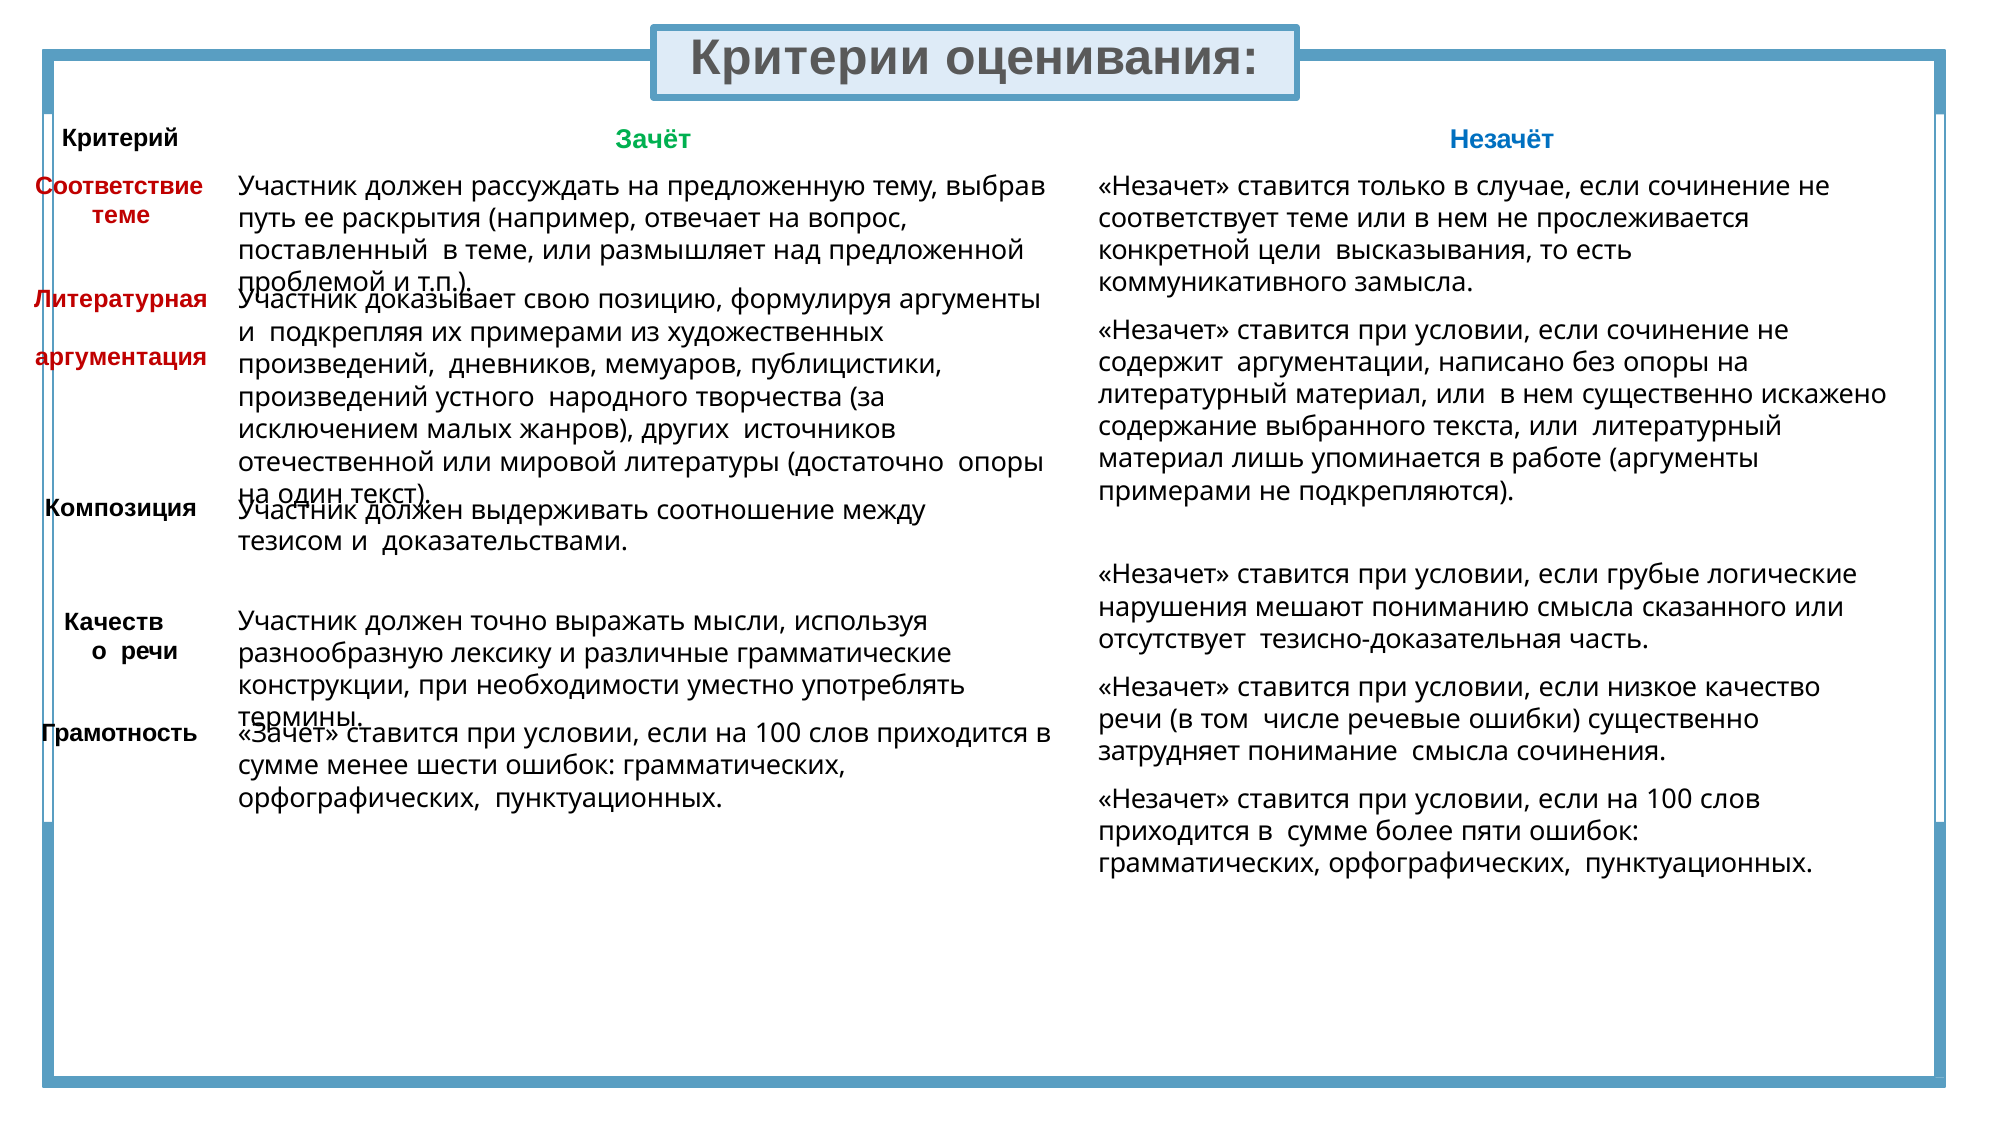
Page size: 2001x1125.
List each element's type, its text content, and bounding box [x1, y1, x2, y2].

text_box Качество речи [62, 602, 180, 665]
text_box теме [89, 196, 153, 229]
text_box «Зачет» ставится при условии, если на 100 слов приходится в сумме менее шести ошибок: грамматических, орфографических, пунктуационных. [235, 714, 1063, 814]
text_box Грамотность [39, 714, 203, 747]
text_box Незачёт «Незачет» ставится только в случае, если сочинение не соответствует теме или в нем не прослеживается конкретной цели высказывания, то есть коммуникативного замысла. «Незачет» ставится при условии, если сочинение не содержит аргументации, написано без опоры на литературный материал, или в нем существенно искажено содержание выбранного текста, или литературный материал лишь упоминается в работе (аргументы примерами не подкрепляются). «Незачет» ставится при условии, если грубые логические нарушения мешают пониманию смысла сказанного или отсутствует тезисно-доказательная часть. «Незачет» ставится при условии, если низкое качество речи (в том числе речевые ошибки) существенно затрудняет понимание смысла сочинения. «Незачет» ставится при условии, если на 100 слов приходится в сумме более пяти ошибок: грамматических, орфографических, пунктуационных. [1096, 104, 1900, 879]
text_box Литературная аргументация [32, 279, 210, 371]
title Критерии оценивания: [687, 22, 1263, 213]
text_box Участник должен выдерживать соотношение между тезисом и доказательствами. [235, 489, 1029, 557]
text_box Зачёт [613, 119, 693, 155]
text_box Критерий [59, 119, 183, 152]
text_box Композиция [42, 489, 200, 522]
text_box Участник доказывает свою позицию, формулируя аргументы и подкрепляя их примерами из художественных произведений, дневников, мемуаров, публицистики, произведений устного народного творчества (за исключением малых жанров), других источников отечественной или мировой литературы (достаточно опоры на один текст). [235, 279, 1058, 510]
text_box Участник должен рассуждать на предложенную тему, выбрав путь ее раскрытия (например, отвечает на вопрос, поставленный в теме, или размышляет над предложенной проблемой и т.п.). [235, 167, 1067, 299]
text_box Соответствие [33, 167, 209, 200]
text_box Участник должен точно выражать мысли, используя разнообразную лексику и различные грамматические конструкции, при необходимости уместно употреблять термины. [235, 602, 1056, 714]
